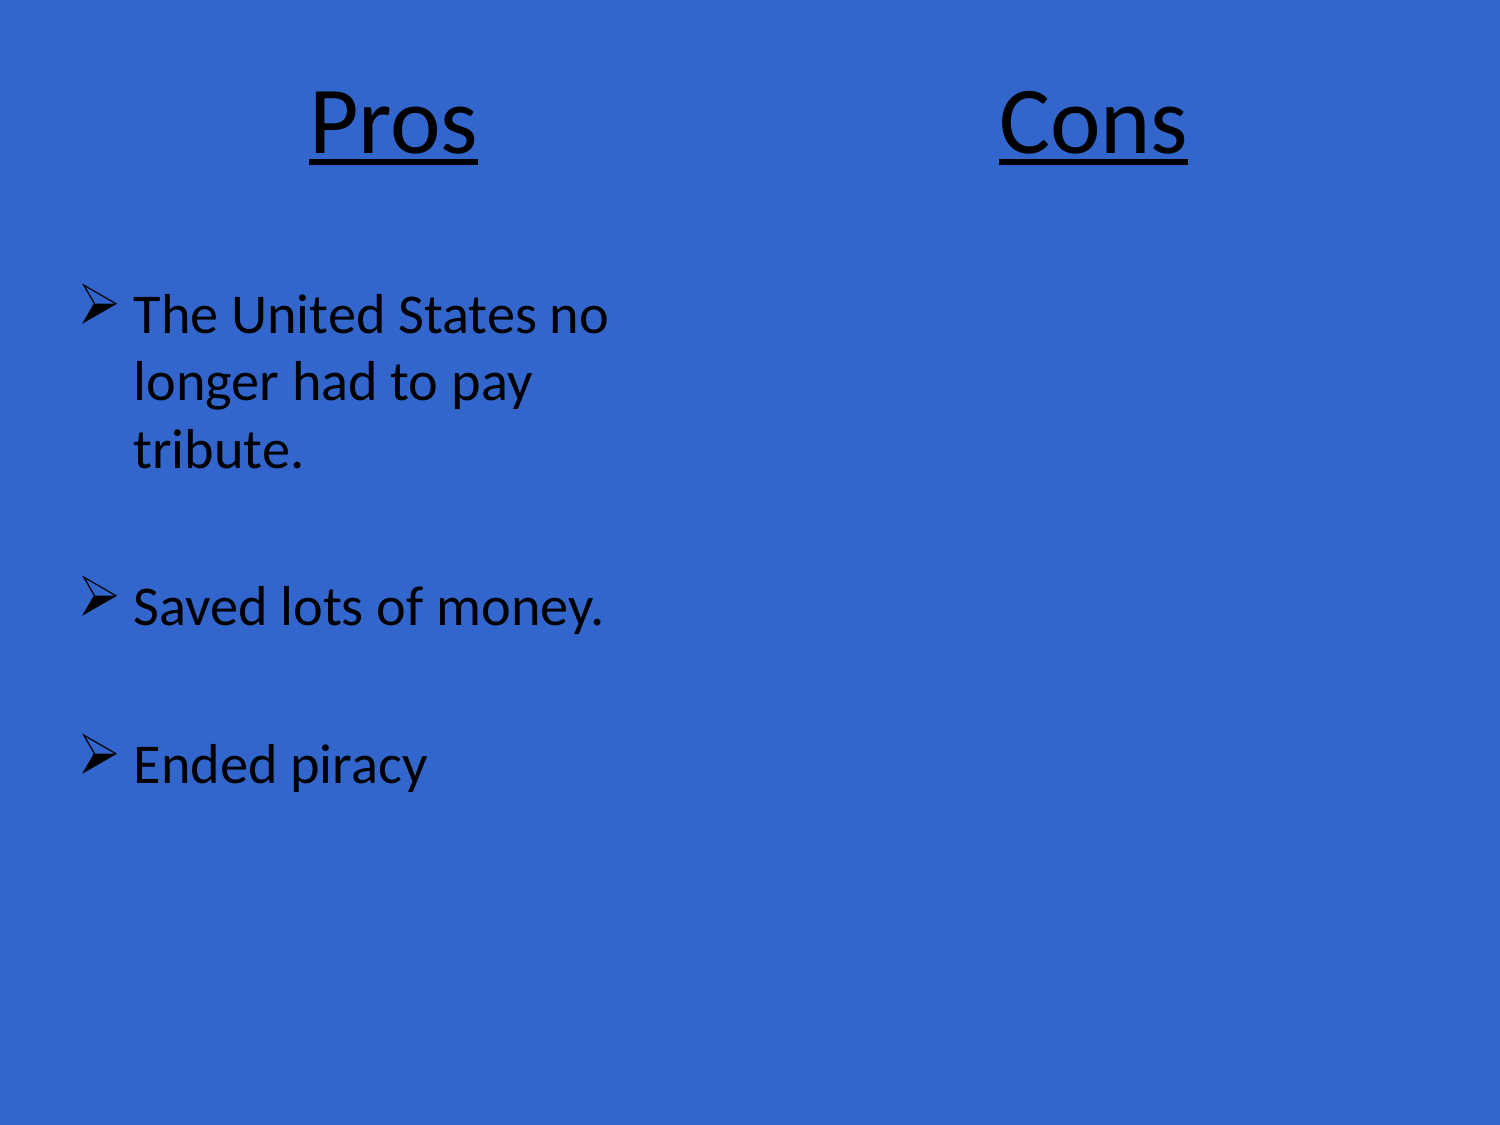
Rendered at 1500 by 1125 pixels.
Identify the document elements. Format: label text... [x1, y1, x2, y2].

list Pros The United States no longer had to pay tribute. Saved lots of money. Ended piracy [62, 50, 725, 980]
list Cons [762, 50, 1425, 980]
